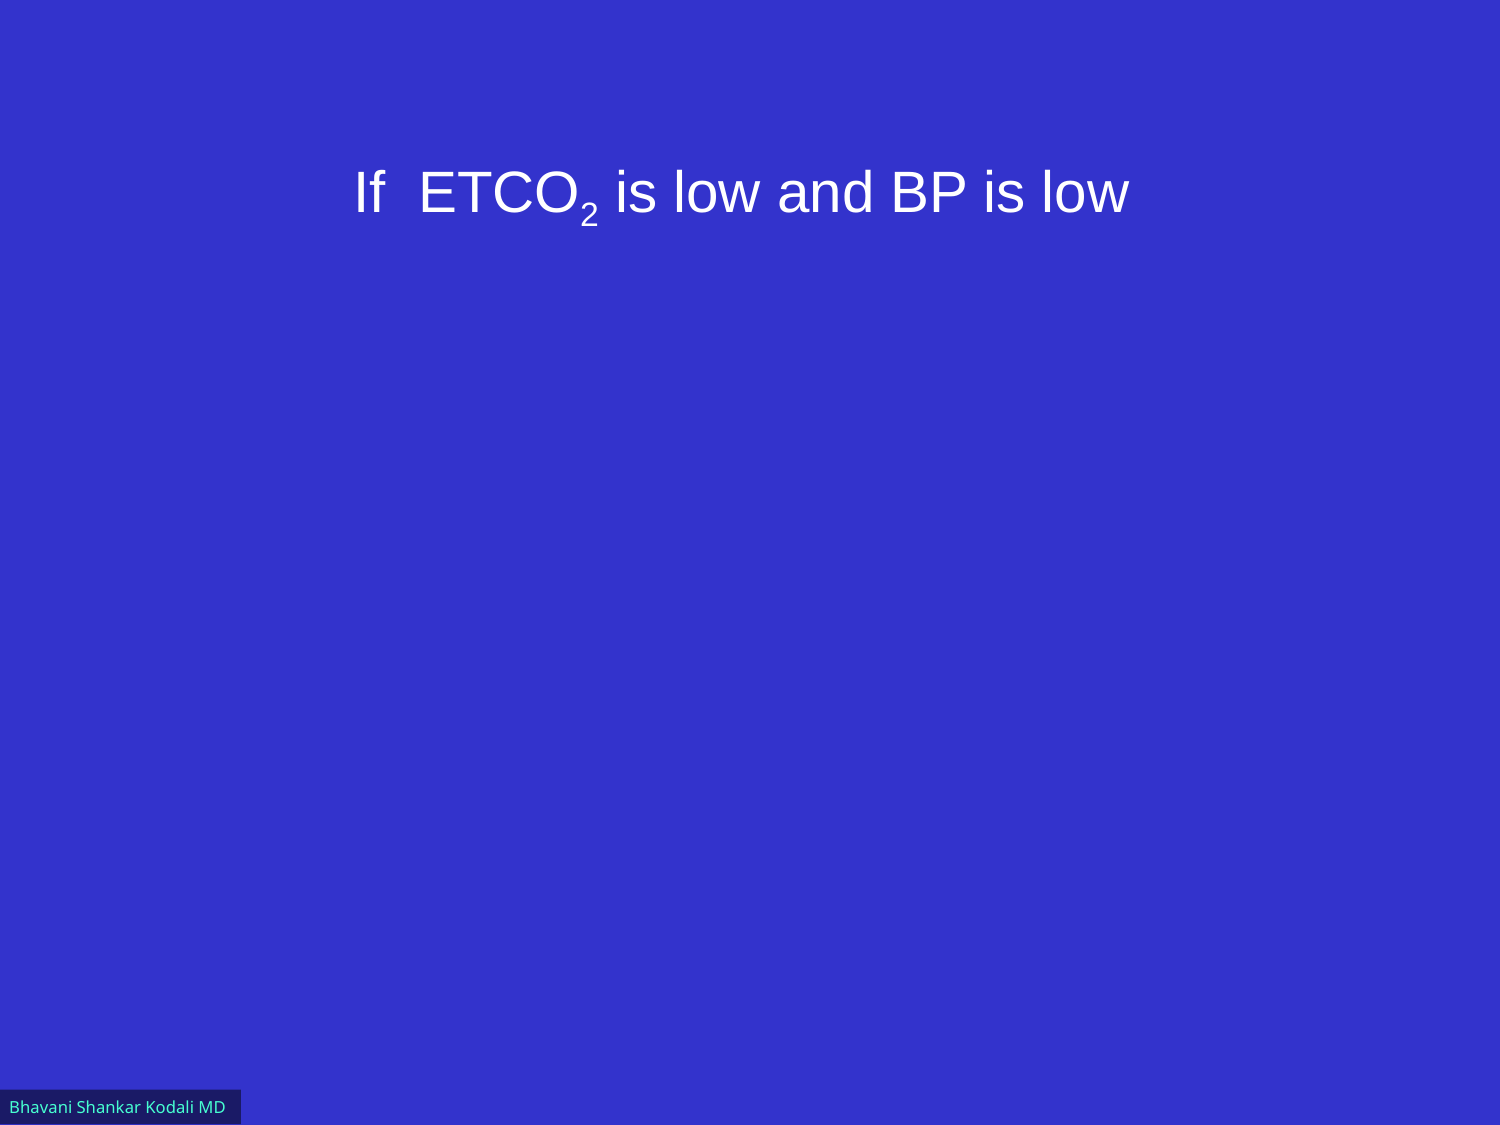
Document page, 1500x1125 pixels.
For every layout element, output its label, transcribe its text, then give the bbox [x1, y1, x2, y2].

title If ETCO2 is low and BP is low [112, 99, 1388, 288]
text_box Bhavani Shankar Kodali MD [0, 1089, 241, 1125]
